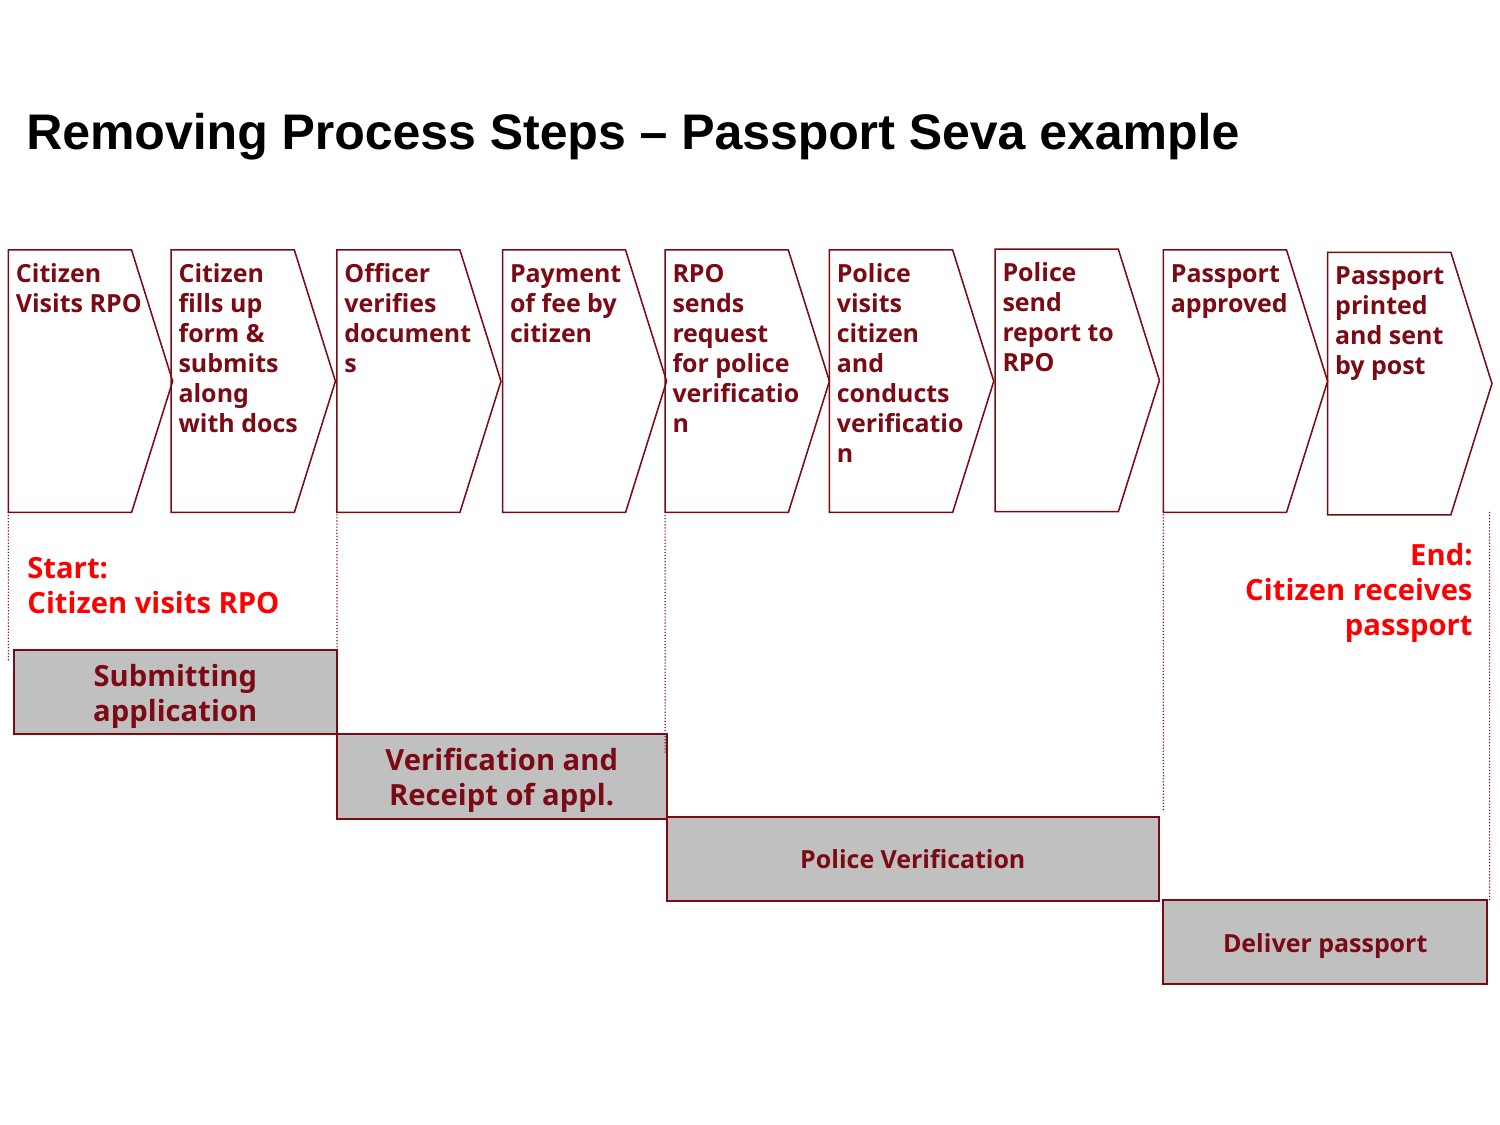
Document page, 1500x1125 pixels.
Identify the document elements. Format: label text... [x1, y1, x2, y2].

text_box End: Citizen receives passport [1174, 539, 1488, 639]
text_box Police Verification [666, 816, 1160, 902]
text_box Payment of fee by citizen [502, 249, 667, 513]
text_box Verification and Receipt of appl. [336, 734, 667, 819]
text_box Police visits citizen and conducts verification [829, 249, 994, 513]
text_box Submitting application [13, 650, 337, 735]
text_box Deliver passport [1163, 900, 1488, 985]
text_box Officer verifies documents [336, 249, 501, 513]
text_box Passport printed and sent by post [1327, 252, 1492, 515]
text_box Police send report to RPO [995, 249, 1160, 512]
title Removing Process Steps – Passport Seva example [26, 99, 1472, 224]
text_box Citizen fills up form & submits along with docs [171, 249, 336, 513]
text_box Start: Citizen visits RPO [12, 534, 413, 635]
text_box Passport approved [1163, 249, 1327, 513]
text_box RPO sends request for police verification [665, 249, 829, 513]
text_box Citizen Visits RPO [8, 249, 171, 513]
